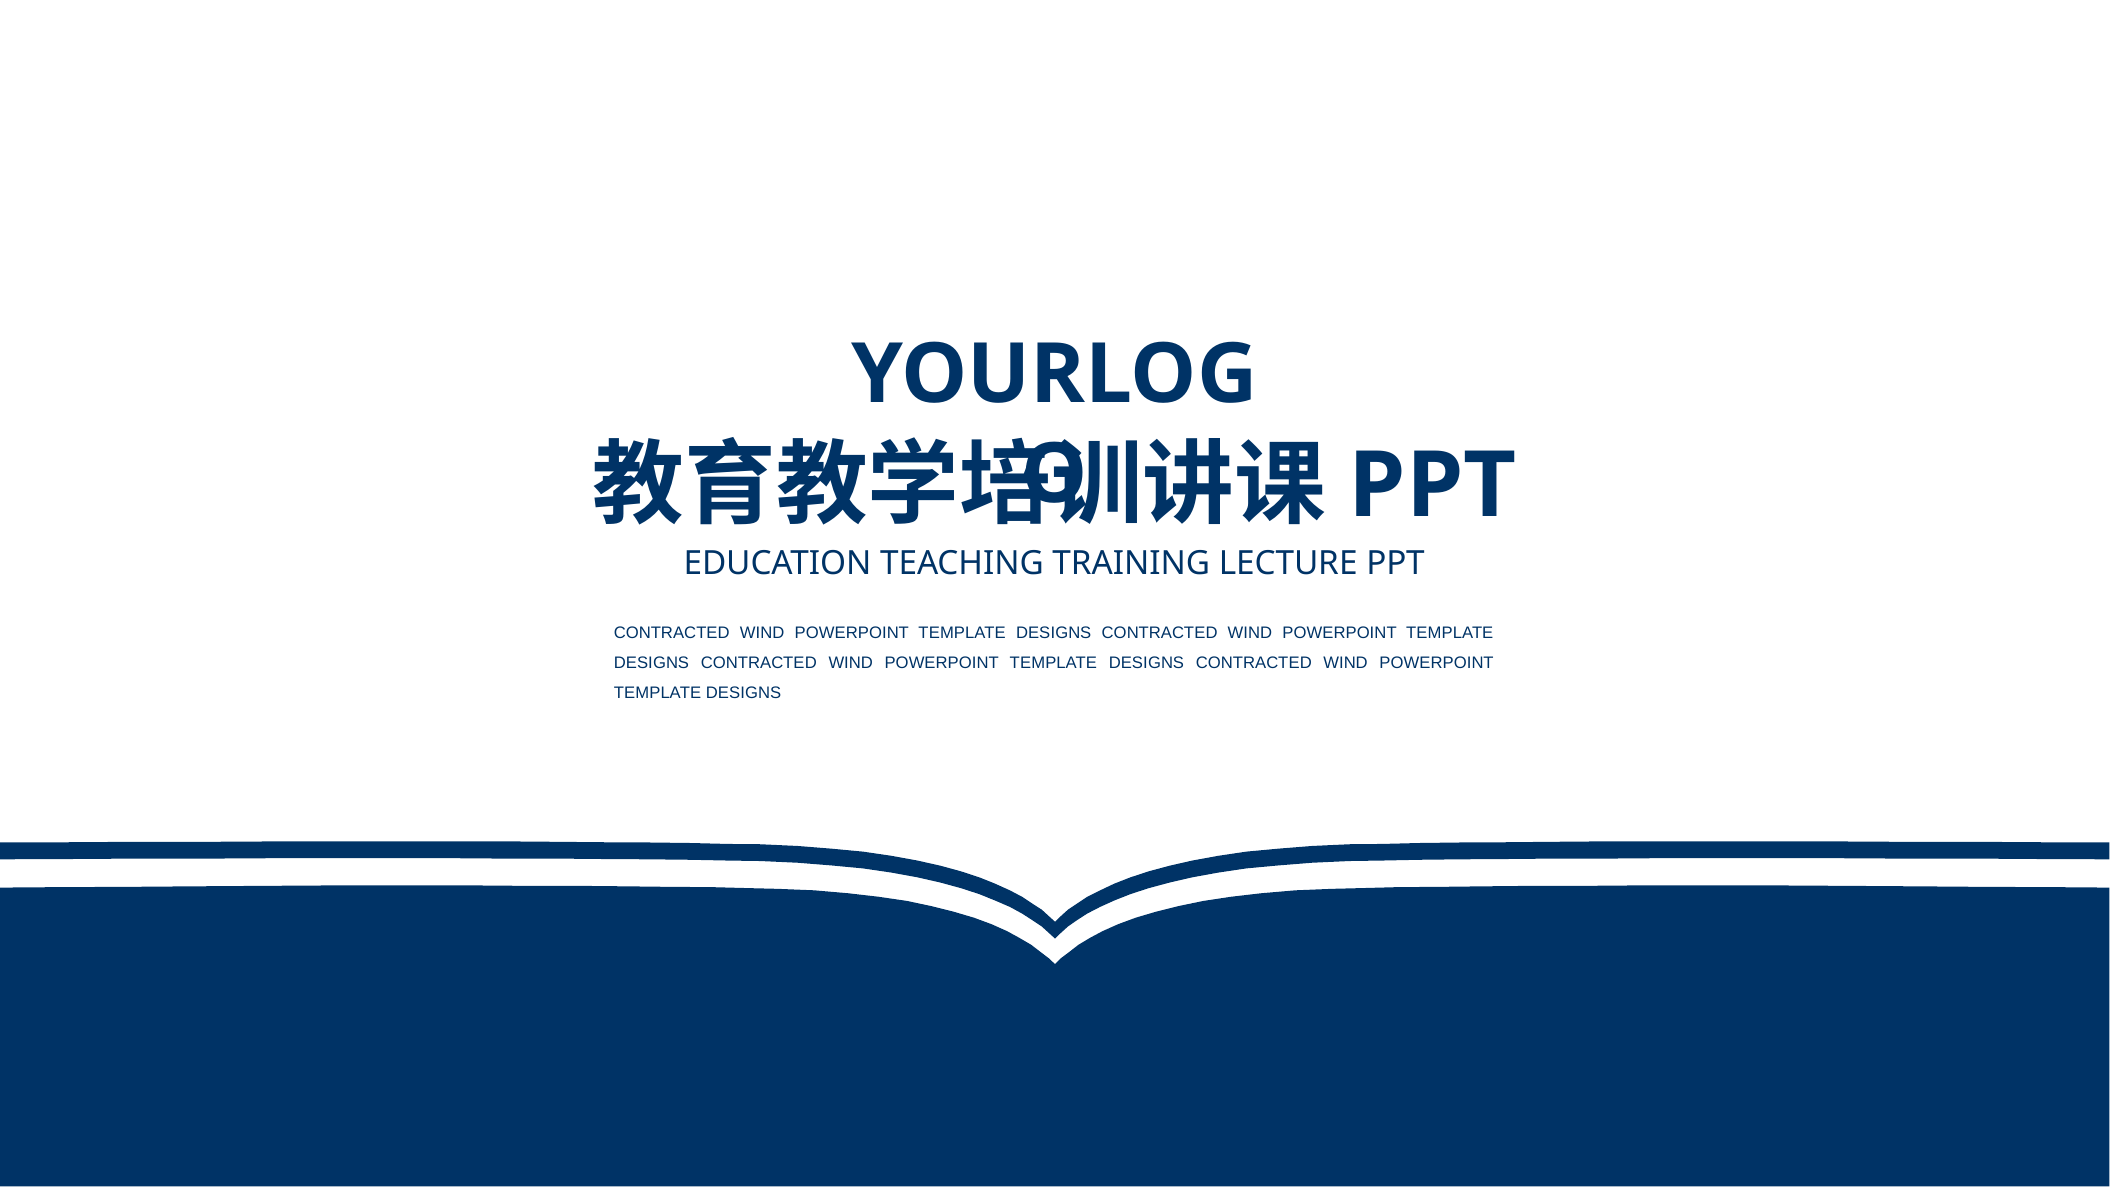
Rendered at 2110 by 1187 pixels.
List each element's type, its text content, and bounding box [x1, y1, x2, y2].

text_box CONTRACTED WIND POWERPOINT TEMPLATE DESIGNS CONTRACTED WIND POWERPOINT TEMPLATE DESIGNS CONTRACTED WIND POWERPOINT TEMPLATE DESIGNS CONTRACTED WIND POWERPOINT TEMPLATE DESIGNS [614, 611, 1496, 702]
text_box YOURLOGO [823, 319, 1286, 424]
text_box 教育教学培训讲课PPT Education teaching training lecture PPT [497, 424, 1612, 582]
text_box [0, 885, 2110, 1187]
text_box [0, 841, 2110, 939]
